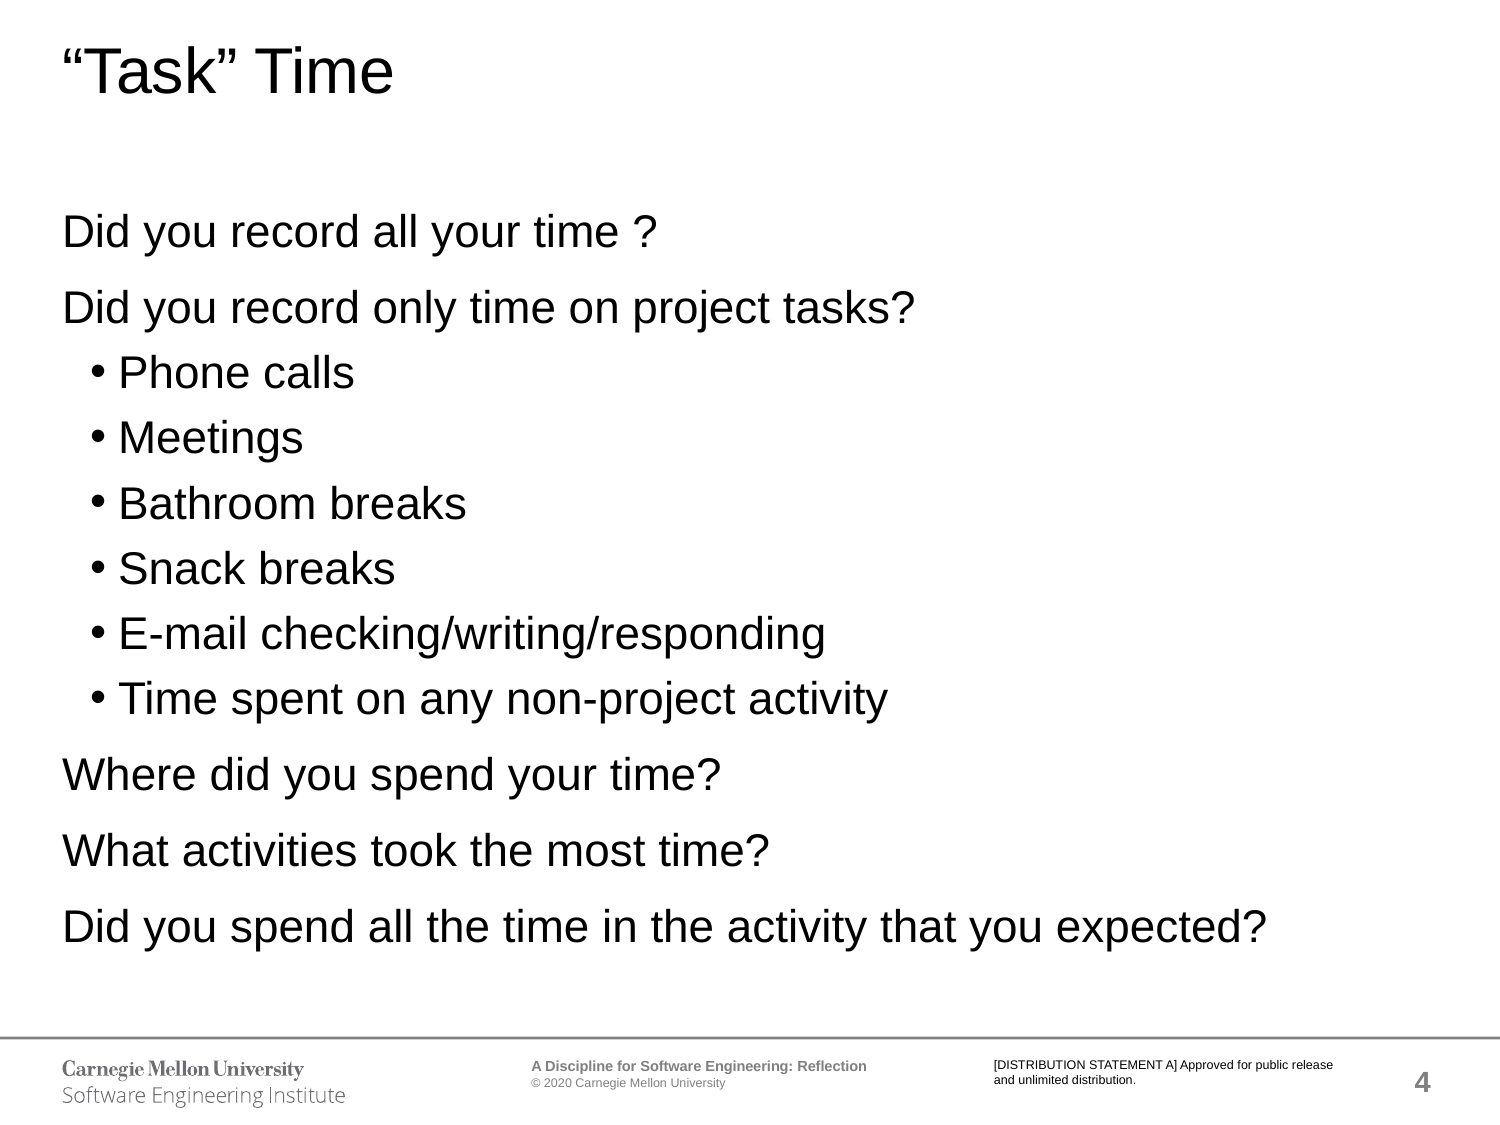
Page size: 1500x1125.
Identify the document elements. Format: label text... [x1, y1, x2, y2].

list Did you record all your time ? Did you record only time on project tasks? Phone calls Meetings Bathroom breaks Snack breaks E-mail checking/writing/responding Time spent on any non-project activity Where did you spend your time? What activities took the most time? Did you spend all the time in the activity that you expected? [62, 201, 1400, 1059]
title “Task” Time [62, 37, 1338, 182]
